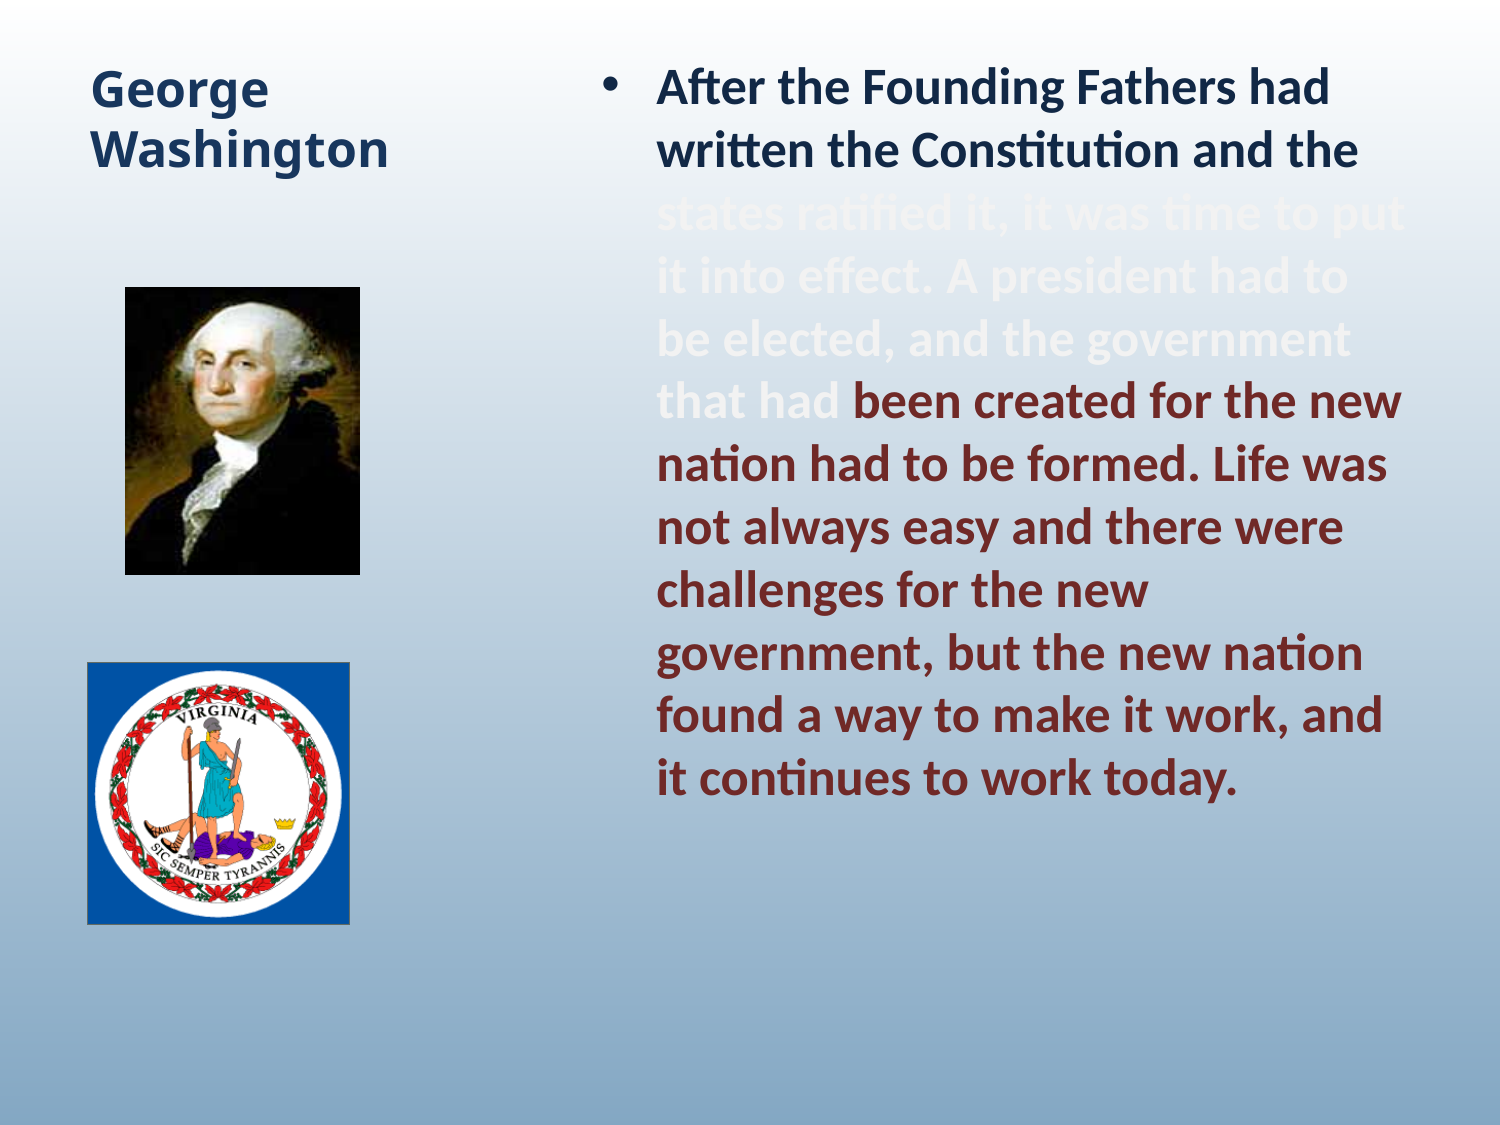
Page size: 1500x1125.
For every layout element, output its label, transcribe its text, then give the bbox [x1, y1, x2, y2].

list After the Founding Fathers had written the Constitution and the states ratified it, it was time to put it into effect. A president had to be elected, and the government that had been created for the new nation had to be formed. Life was not always easy and there were challenges for the new government, but the new nation found a way to make it work, and it continues to work today. [586, 44, 1425, 1005]
picture [124, 287, 360, 575]
title George Washington [75, 44, 569, 236]
picture [87, 662, 350, 925]
